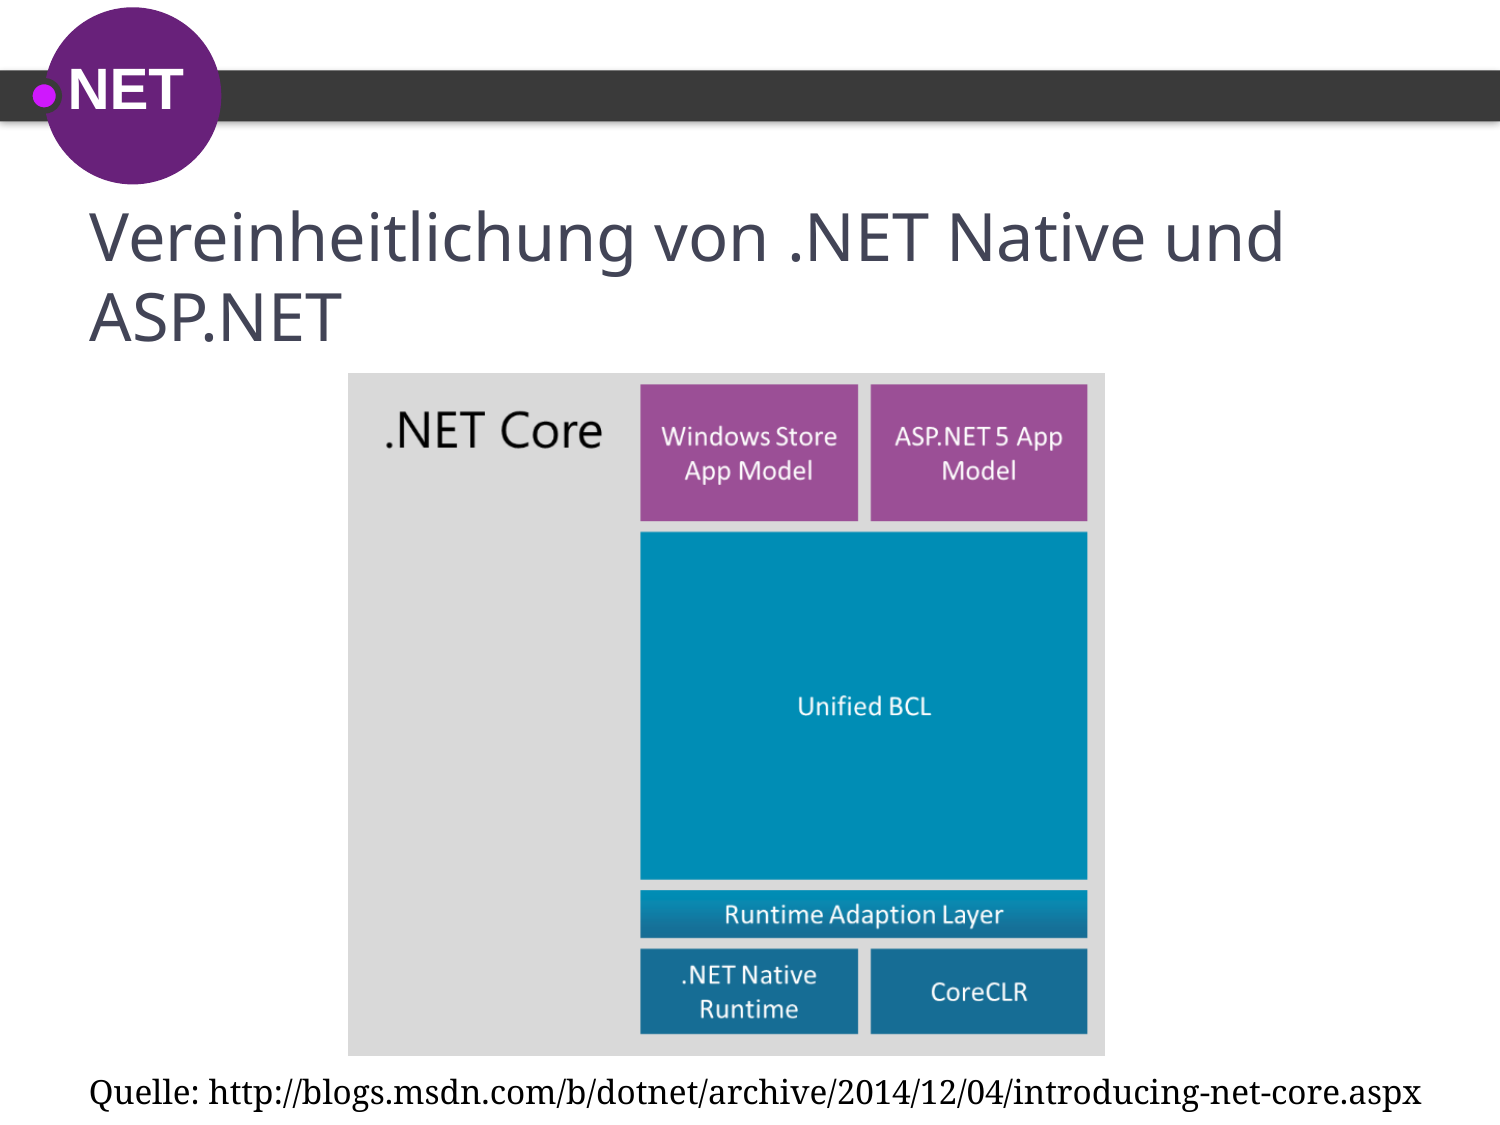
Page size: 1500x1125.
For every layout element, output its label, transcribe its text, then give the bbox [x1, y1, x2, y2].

text_box Quelle: http://blogs.msdn.com/b/dotnet/archive/2014/12/04/introducing-net-core.aspx [74, 1063, 1439, 1119]
title Vereinheitlichung von .NET Native und ASP.NET [75, 187, 1425, 363]
picture [348, 373, 1105, 1057]
